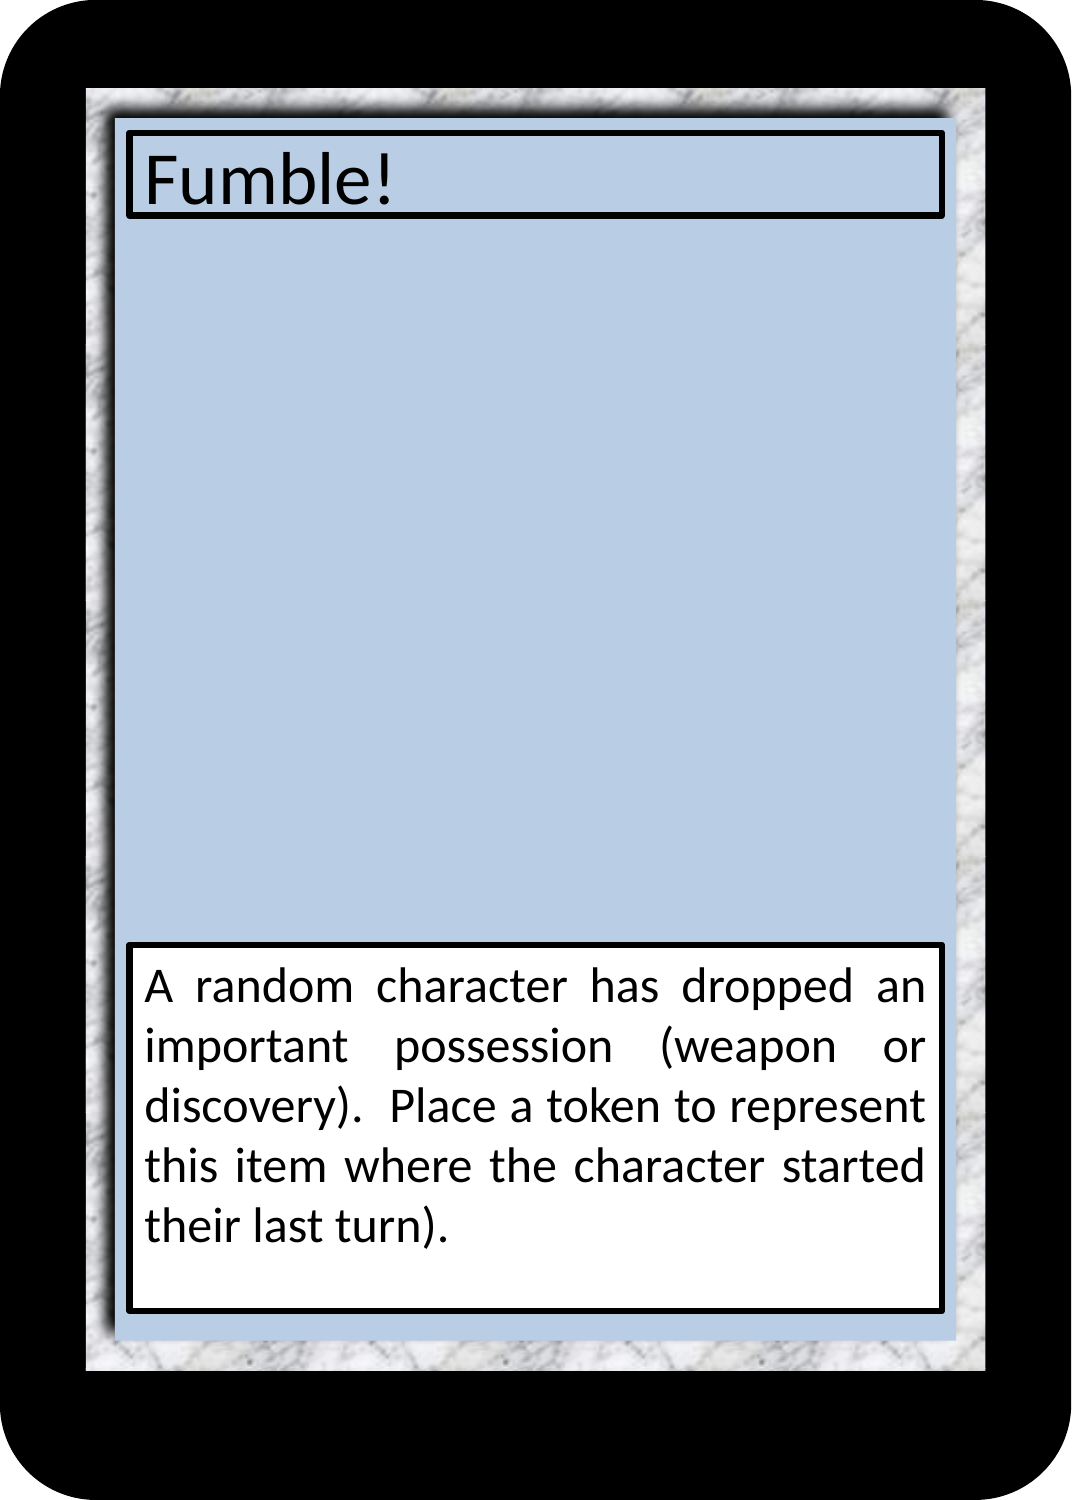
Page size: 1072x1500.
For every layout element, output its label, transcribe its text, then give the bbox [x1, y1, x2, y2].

picture [85, 88, 986, 1371]
list A random character has dropped an important possession (weapon or discovery). Place a token to represent this item where the character started their last turn). [126, 942, 945, 1314]
title Fumble! [126, 130, 945, 219]
